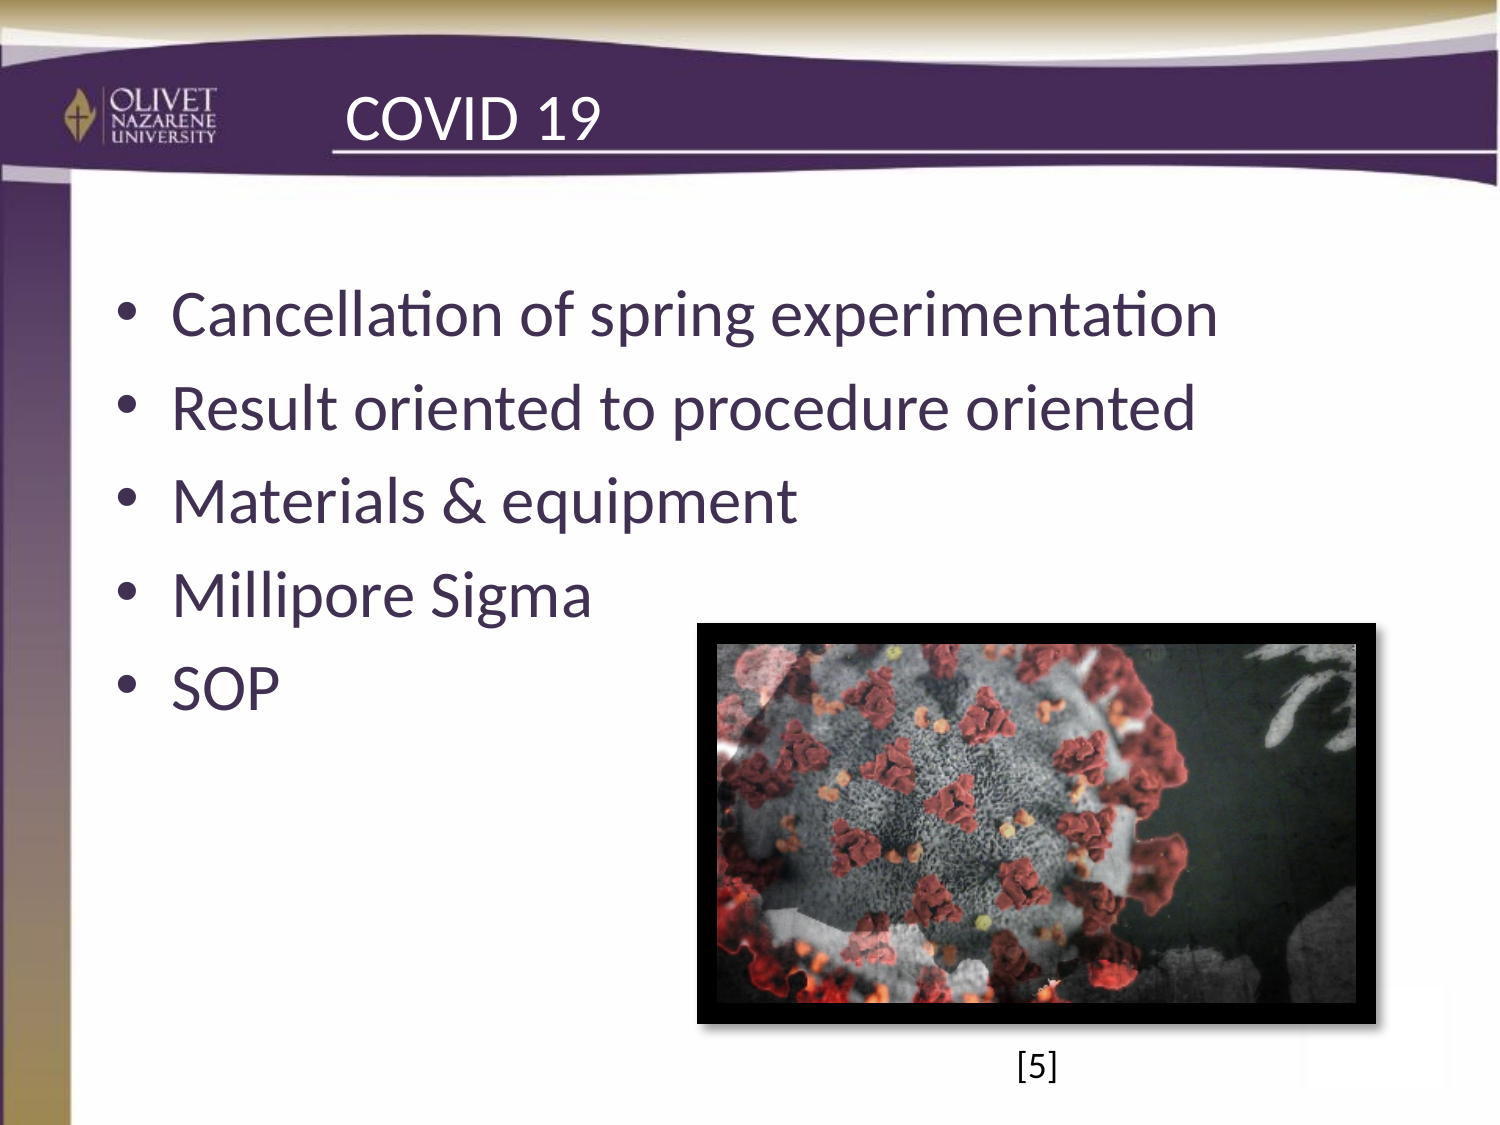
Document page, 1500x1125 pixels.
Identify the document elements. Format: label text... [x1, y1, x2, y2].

picture [0, 0, 1500, 1125]
text_box [5] [812, 1033, 1263, 1094]
title COVID 19 [330, 60, 1425, 167]
list Cancellation of spring experimentation Result oriented to procedure oriented Materials & equipment Millipore Sigma SOP [100, 262, 1425, 1005]
